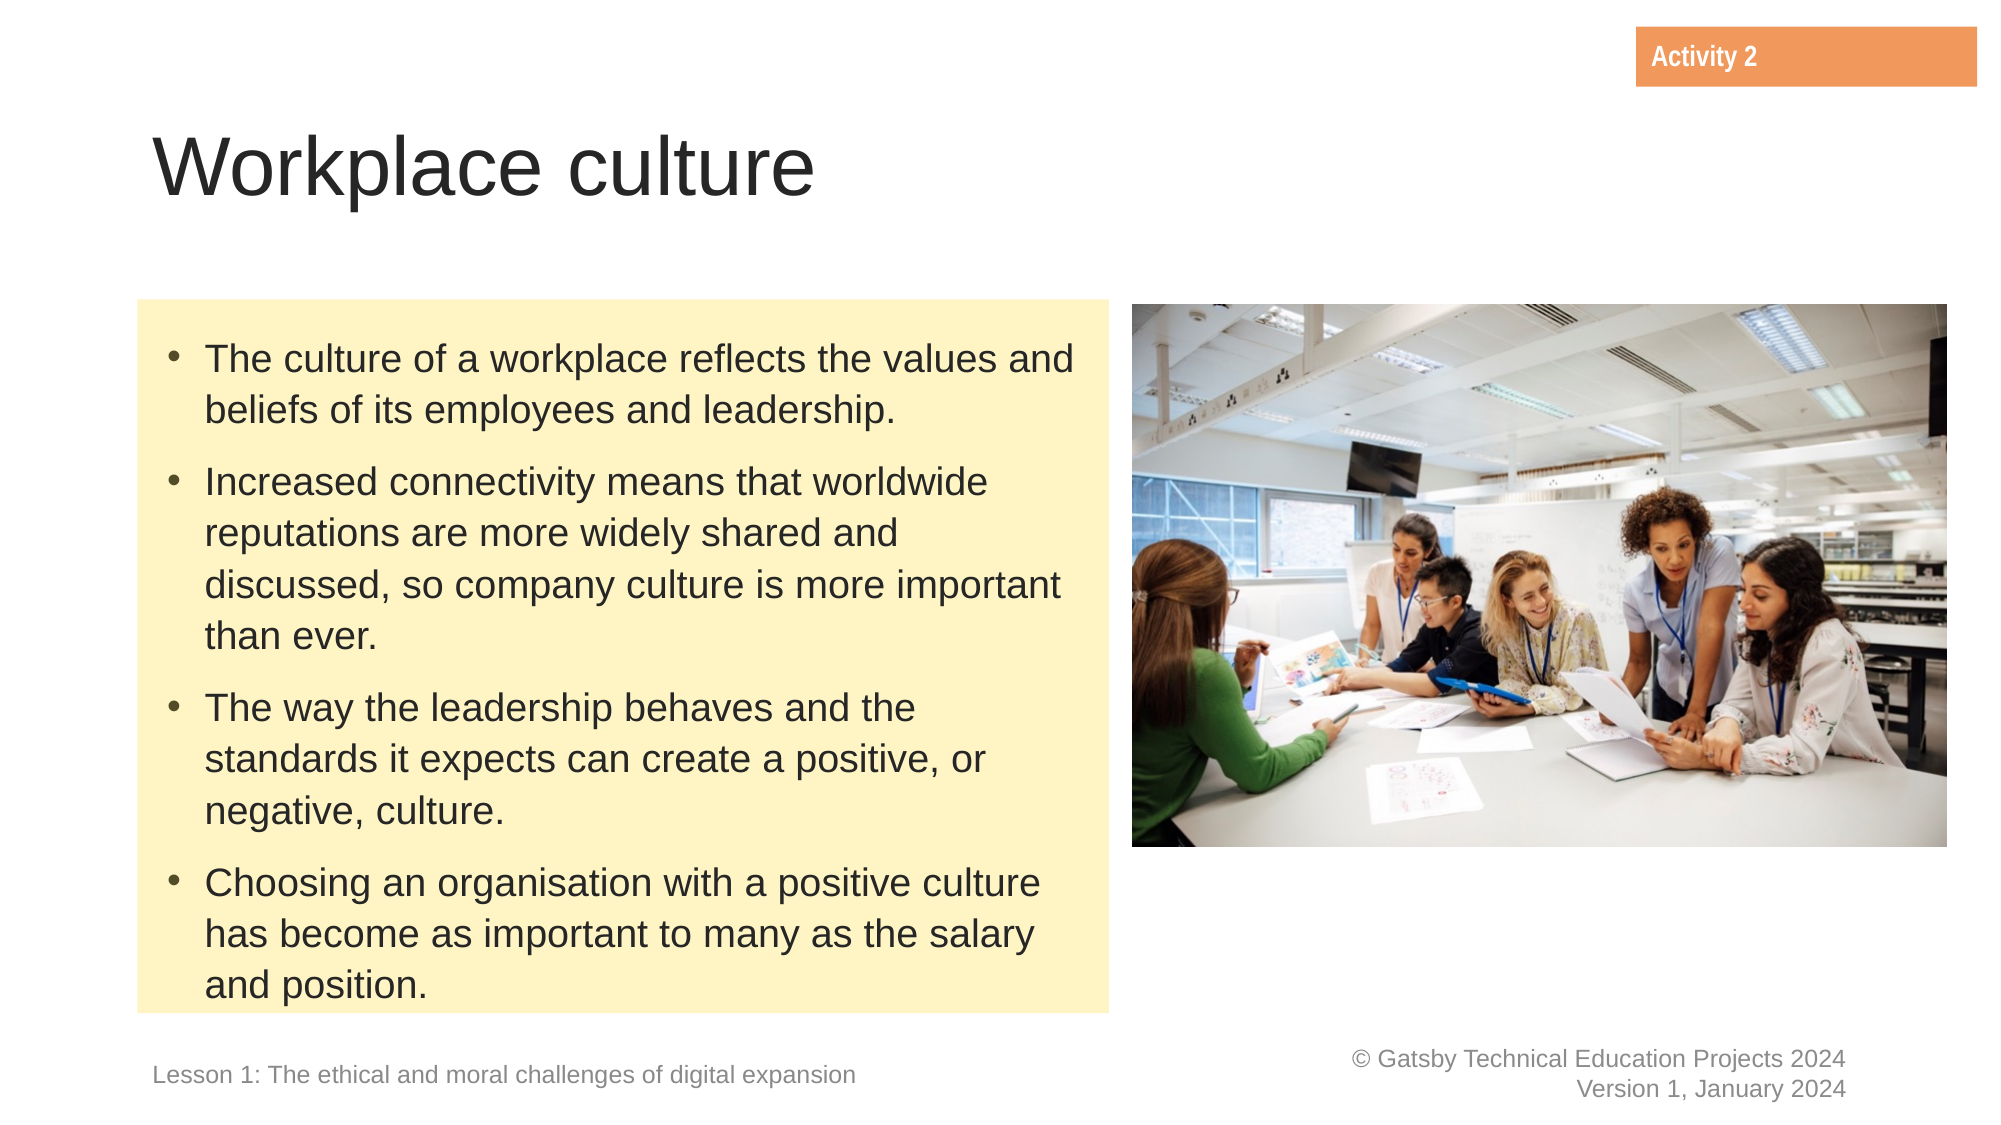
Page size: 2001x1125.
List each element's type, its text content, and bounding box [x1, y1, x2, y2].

picture [1132, 304, 1947, 847]
list Activity 2 [1636, 26, 1978, 87]
list The culture of a workplace reflects the values and beliefs of its employees and leadership. Increased connectivity means that worldwide reputations are more widely shared and discussed, so company culture is more important than ever. The way the leadership behaves and the standards it expects can create a positive, or negative, culture. Choosing an organisation with a positive culture has become as important to many as the salary and position. [137, 299, 1109, 1014]
title Workplace culture [137, 59, 1863, 278]
list Lesson 1: The ethical and moral challenges of digital expansion [137, 1042, 906, 1103]
